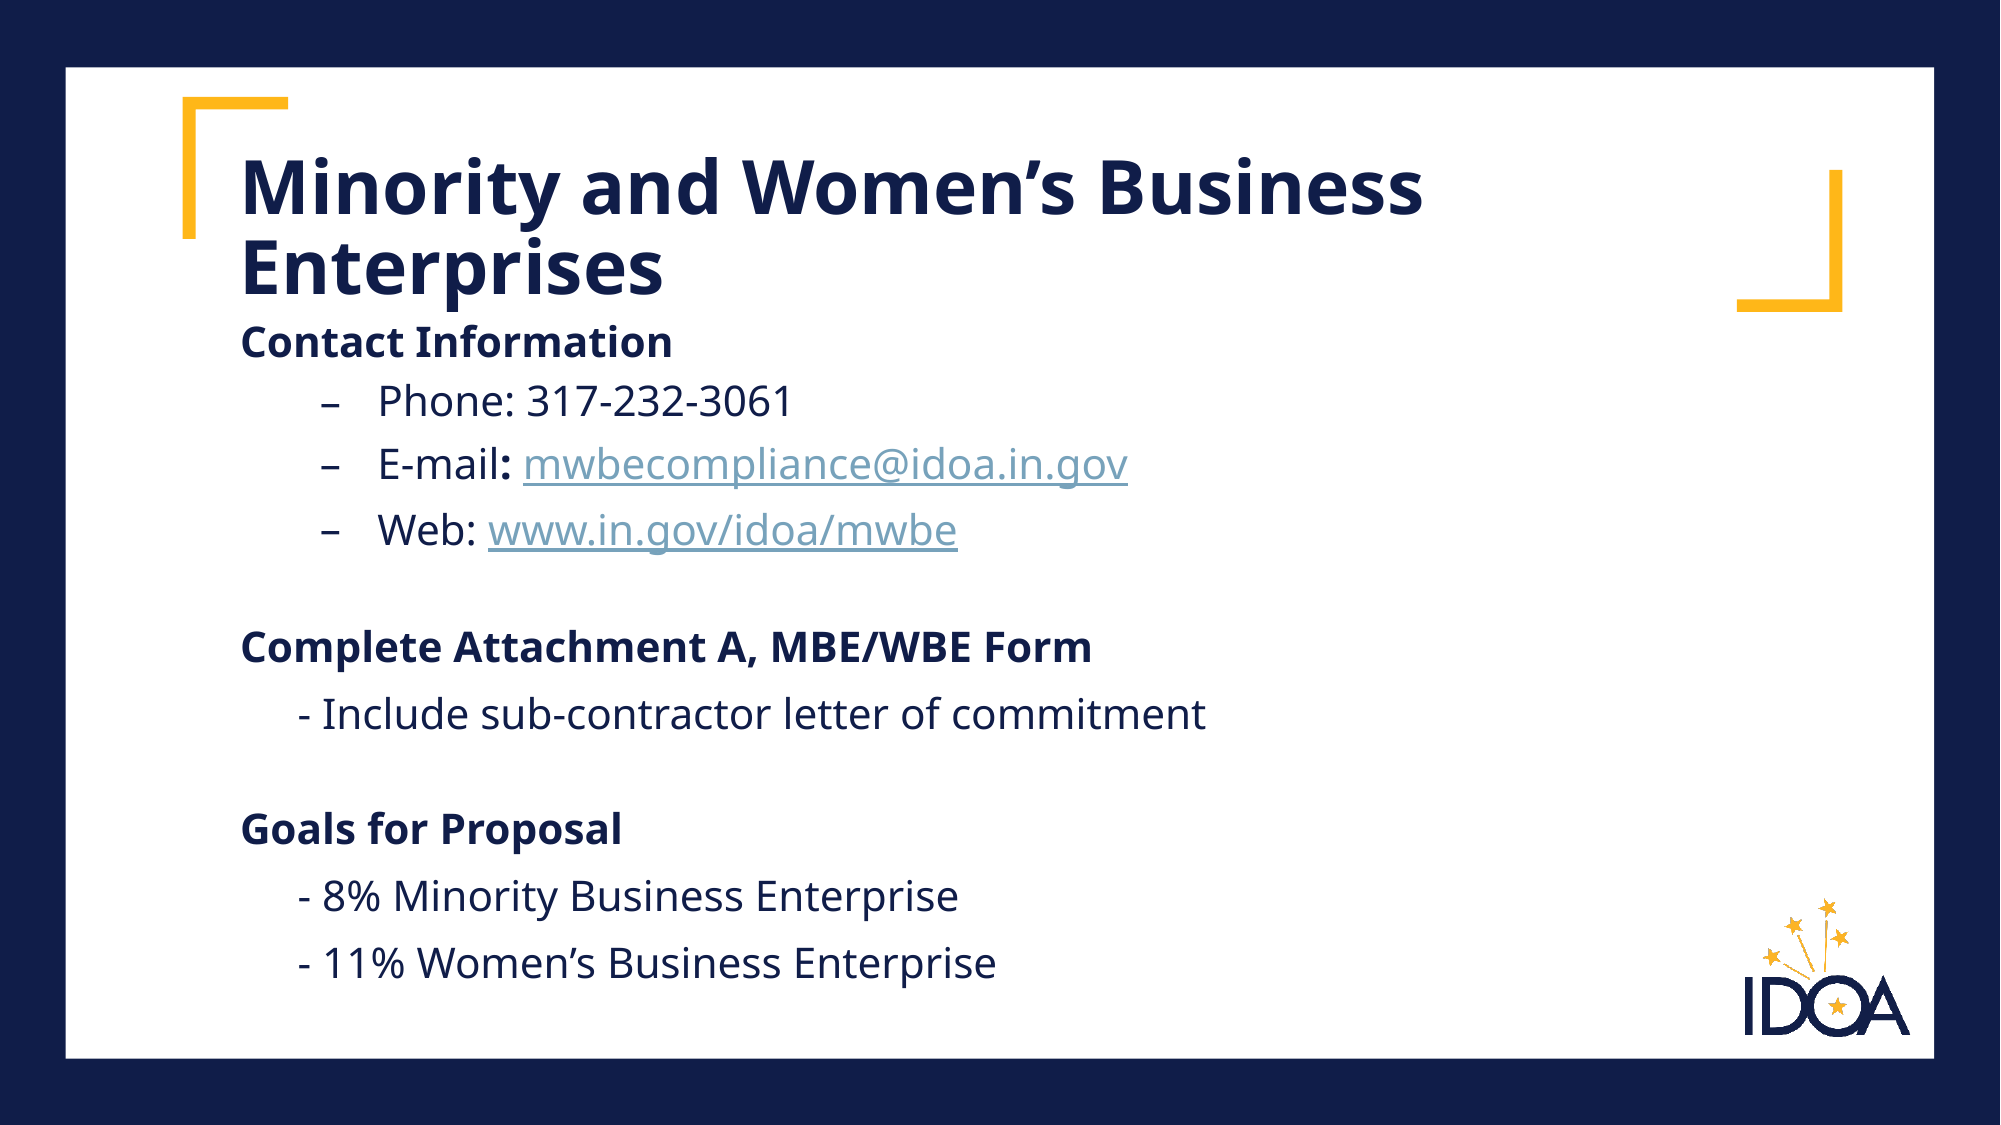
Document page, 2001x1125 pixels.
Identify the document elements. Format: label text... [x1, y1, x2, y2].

list Contact Information Phone: 317-232-3061 E-mail: mwbecompliance@idoa.in.gov Web: www.in.gov/idoa/mwbe Complete Attachment A, MBE/WBE Form - Include sub-contractor letter of commitment Goals for Proposal - 8% Minority Business Enterprise - 11% Women’s Business Enterprise [225, 311, 1800, 1001]
picture [1702, 857, 1959, 1114]
title Minority and Women’s Business Enterprises [225, 142, 1800, 279]
